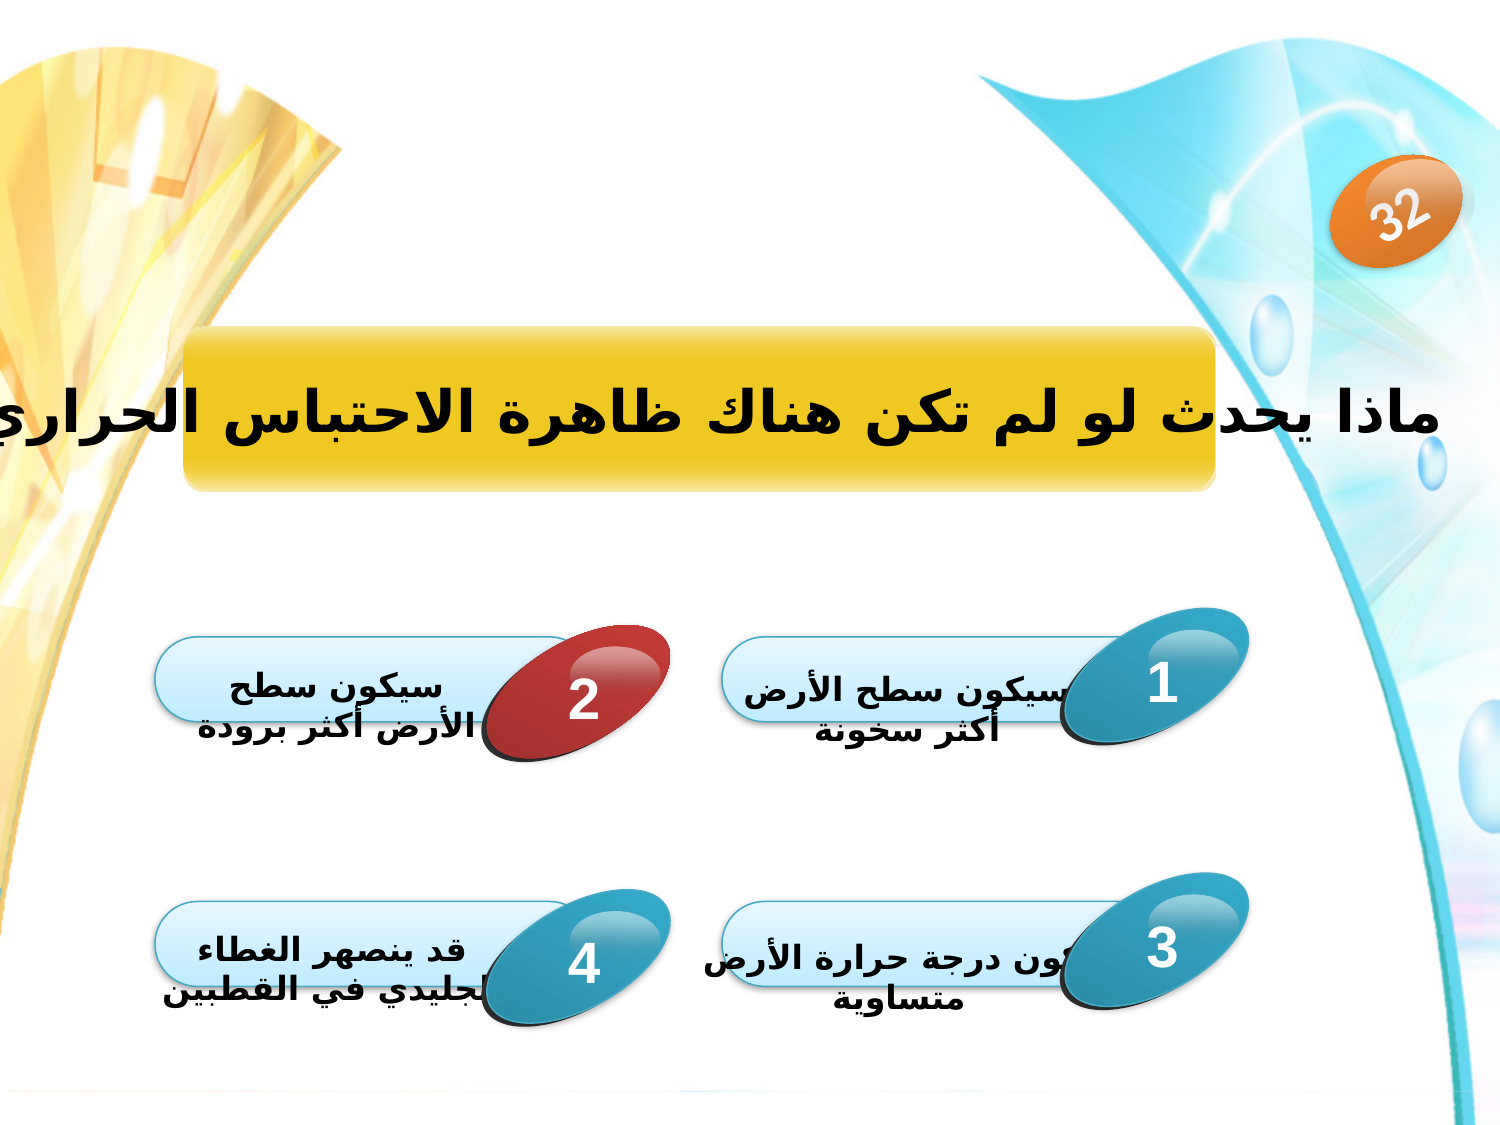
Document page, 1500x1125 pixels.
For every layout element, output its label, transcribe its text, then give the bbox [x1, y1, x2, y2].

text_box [123, 901, 680, 1012]
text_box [678, 888, 1259, 995]
picture [0, 418, 12, 431]
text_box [154, 636, 680, 747]
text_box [182, 325, 1216, 492]
text_box 32 [1330, 178, 1418, 268]
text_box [721, 623, 1259, 731]
picture [0, 0, 1500, 1125]
